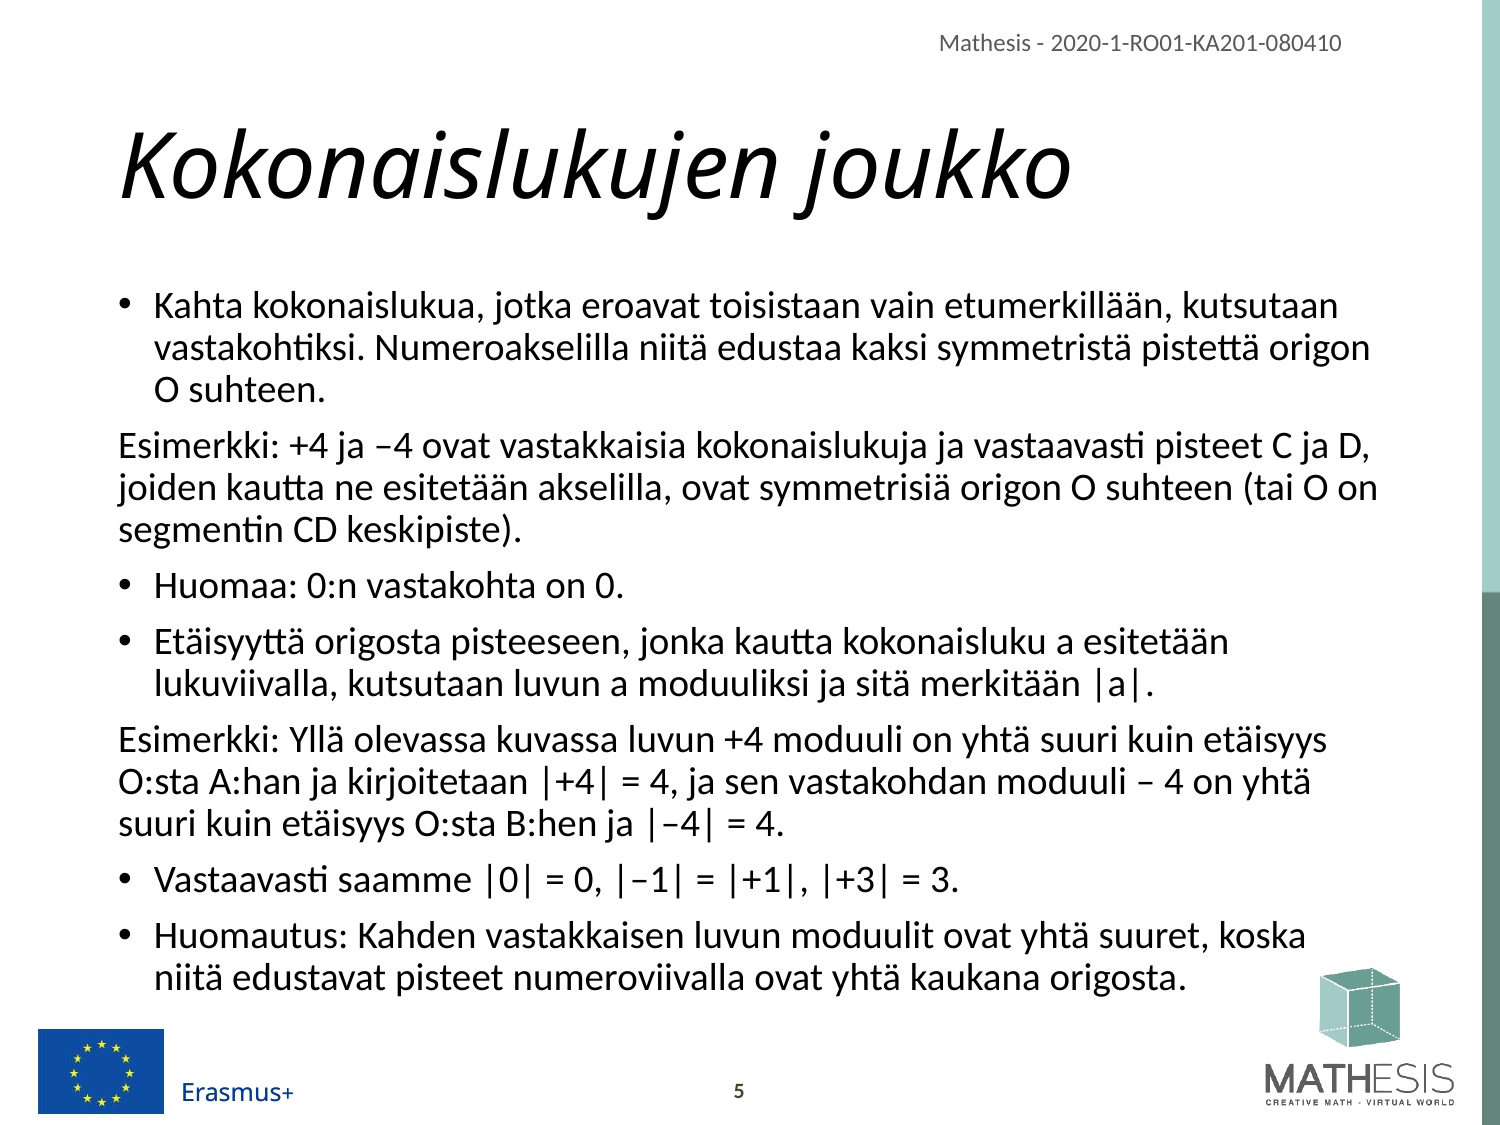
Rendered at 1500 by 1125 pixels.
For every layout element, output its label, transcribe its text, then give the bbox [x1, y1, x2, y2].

list Kahta kokonaislukua, jotka eroavat toisistaan ​​vain etumerkillään, kutsutaan vastakohtiksi. Numeroakselilla niitä edustaa kaksi symmetristä pistettä origon O suhteen. Esimerkki: +4 ja –4 ovat vastakkaisia ​​kokonaislukuja ja vastaavasti pisteet C ja D, joiden kautta ne esitetään akselilla, ovat symmetrisiä origon O suhteen (tai O on segmentin CD keskipiste). Huomaa: 0:n vastakohta on 0. Etäisyyttä origosta pisteeseen, jonka kautta kokonaisluku a esitetään lukuviivalla, kutsutaan luvun a moduuliksi ja sitä merkitään |a|. Esimerkki: Yllä olevassa kuvassa luvun +4 moduuli on yhtä suuri kuin etäisyys O:sta A:han ja kirjoitetaan |+4| = 4, ja sen vastakohdan moduuli – 4 on yhtä suuri kuin etäisyys O:sta B:hen ja |–4| = 4. Vastaavasti saamme |0| = 0, |–1| = |+1|, |+3| = 3. Huomautus: Kahden vastakkaisen luvun moduulit ovat yhtä suuret, koska niitä edustavat pisteet numeroviivalla ovat yhtä kaukana origosta. [103, 277, 1397, 1014]
title Kokonaislukujen joukko [103, 59, 1397, 277]
picture [38, 1029, 164, 1114]
